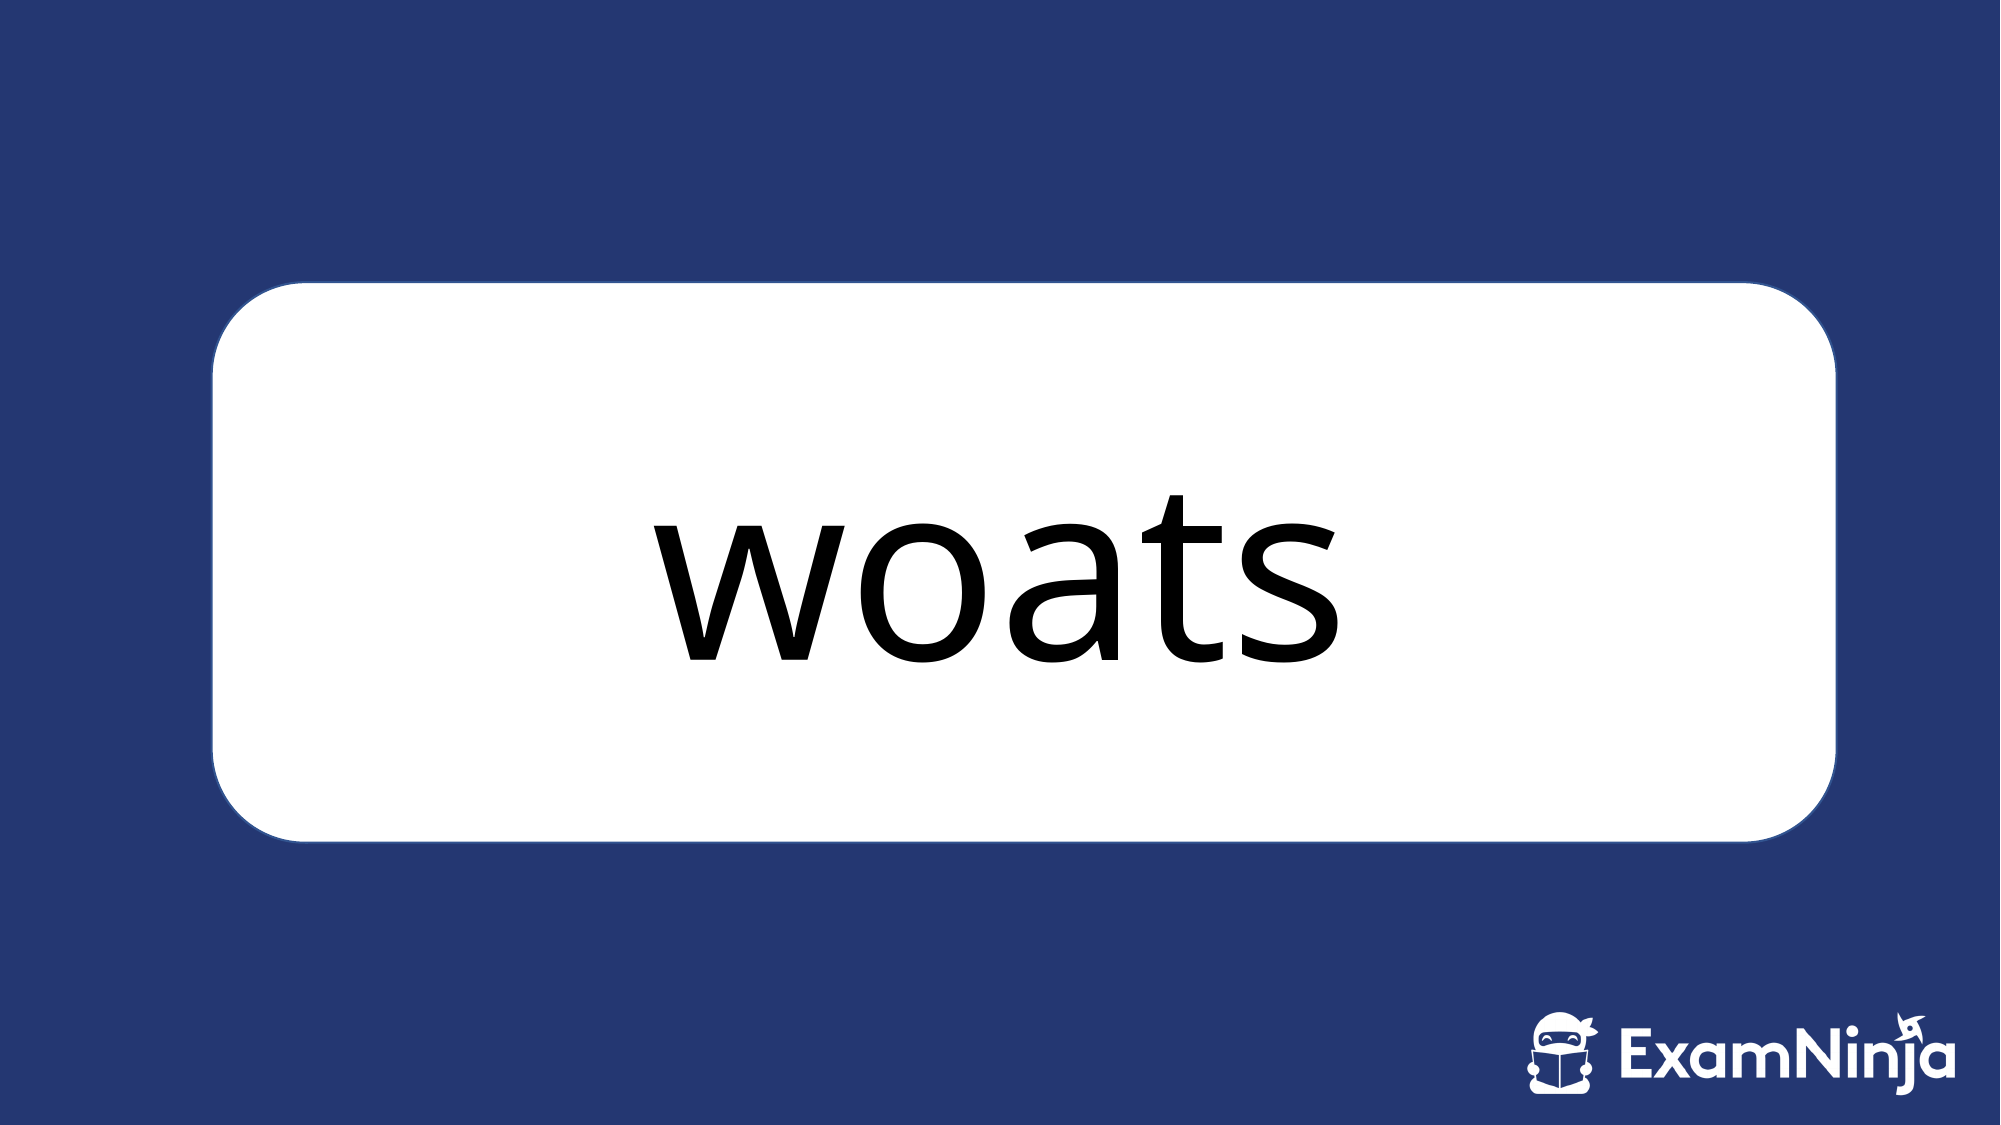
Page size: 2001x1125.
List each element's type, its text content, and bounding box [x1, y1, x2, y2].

text_box [210, 719, 1838, 844]
text_box [210, 281, 1838, 403]
text_box woats [143, 403, 1857, 719]
picture [1501, 1003, 1979, 1102]
